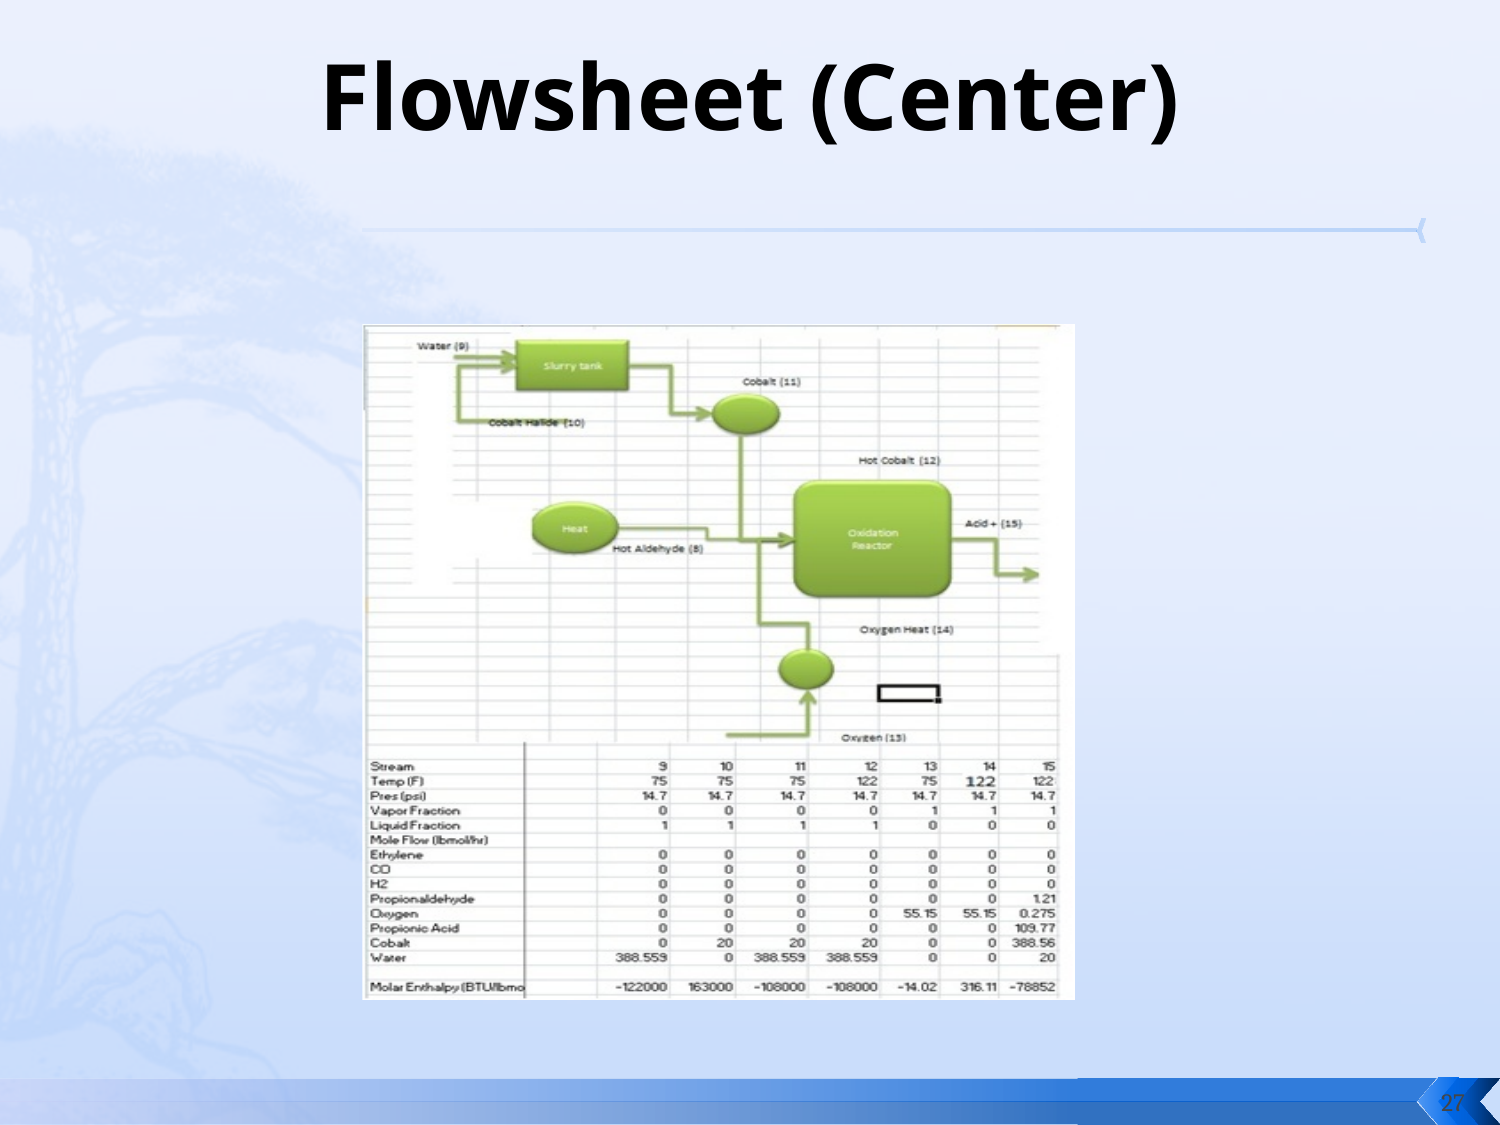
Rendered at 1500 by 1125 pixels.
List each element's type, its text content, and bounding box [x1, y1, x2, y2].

slide_number 27 [1406, 1077, 1500, 1125]
title Flowsheet (Center) [75, 0, 1425, 188]
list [361, 324, 1076, 1001]
